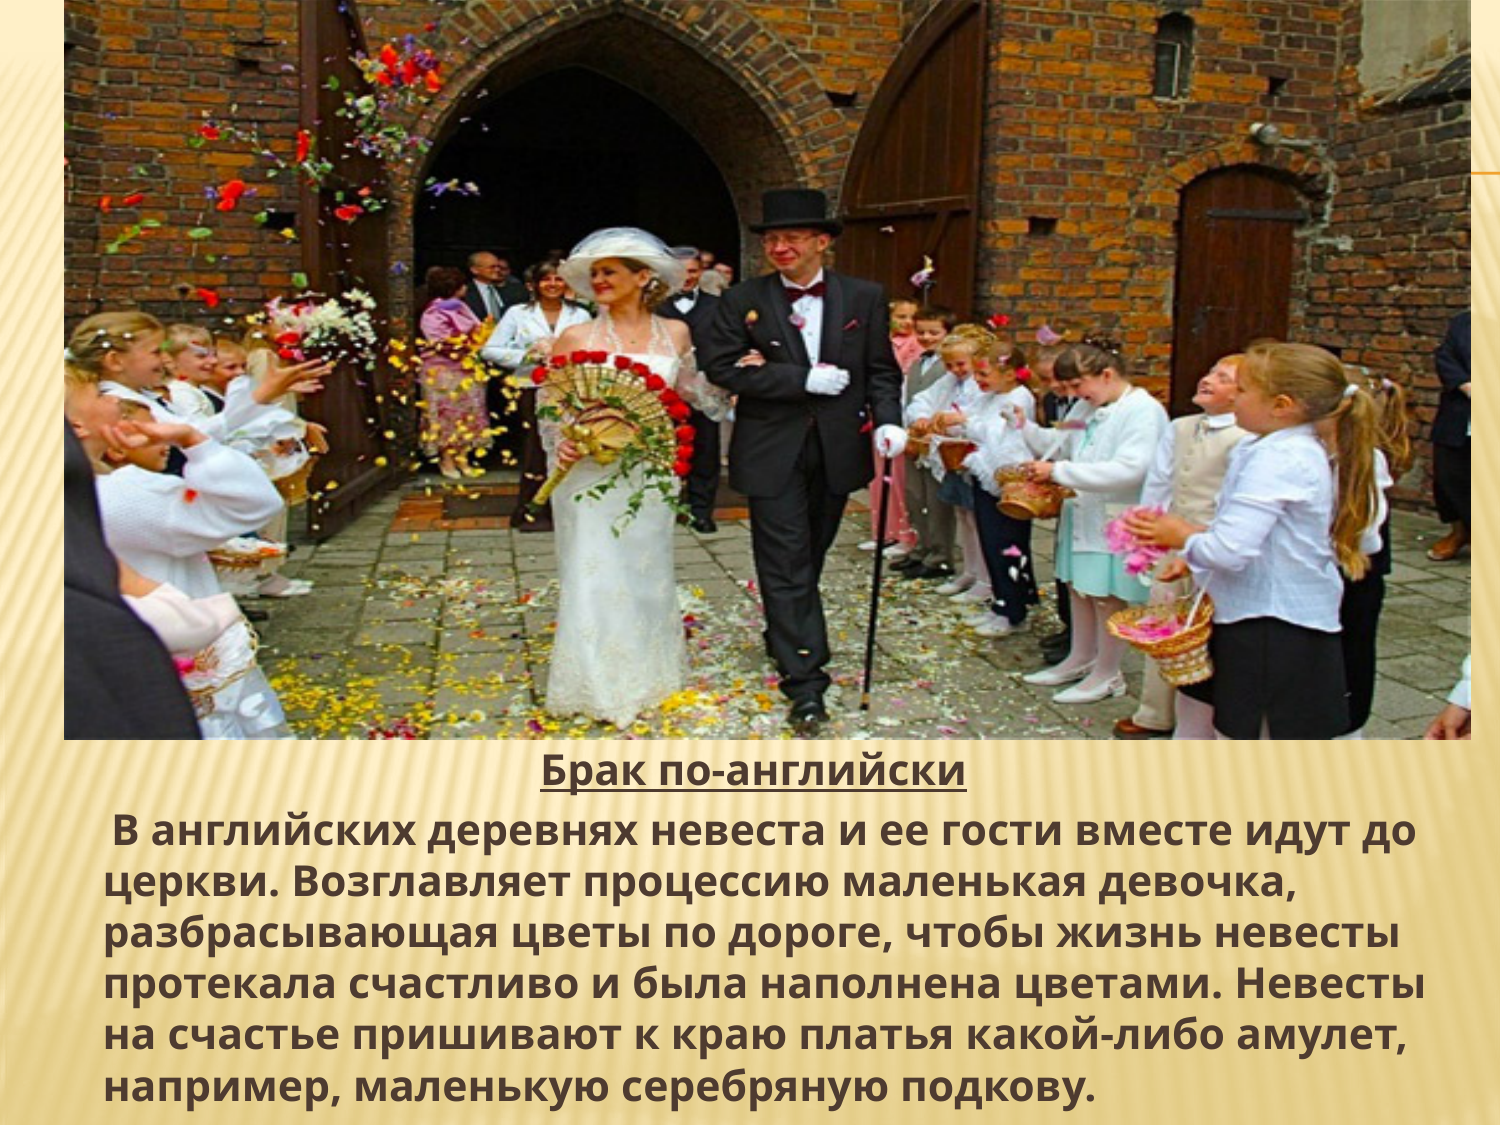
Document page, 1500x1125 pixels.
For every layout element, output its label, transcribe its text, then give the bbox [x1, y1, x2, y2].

list Брак по-английски В английских деревнях невеста и ее гости вместе идут до церкви. Возглавляет процессию маленькая девочка, разбрасывающая цветы по дороге, чтобы жизнь невесты протекала счастливо и была наполнена цветами. Невесты на счастье пришивают к краю платья какой-либо амулет, например, маленькую серебряную подкову. [41, 735, 1467, 1125]
picture [64, 0, 1471, 740]
